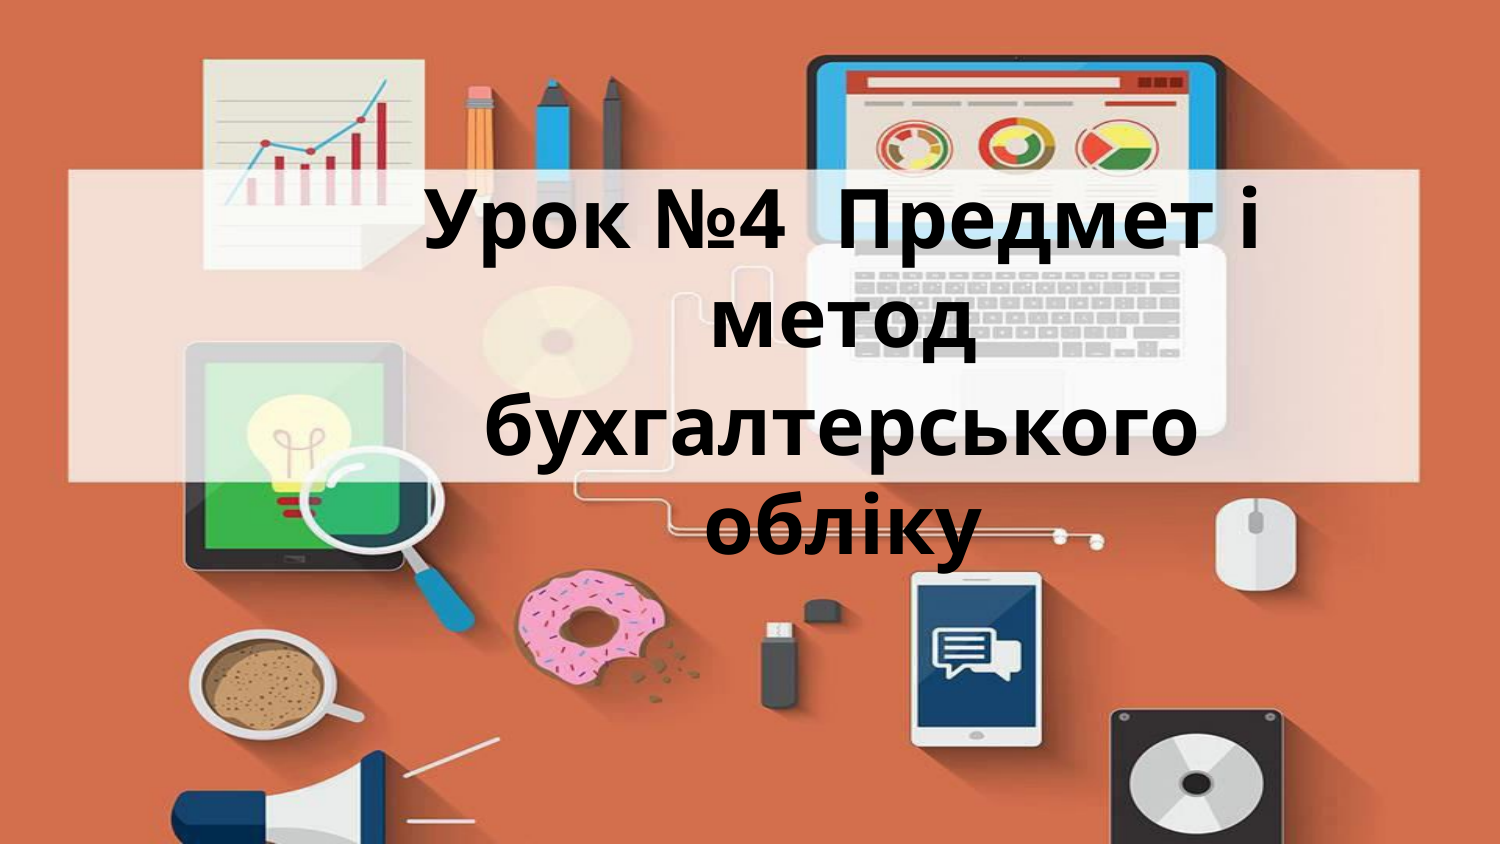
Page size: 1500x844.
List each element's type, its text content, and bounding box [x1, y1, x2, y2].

title Урок №4 Предмет і метод бухгалтерського обліку [176, 163, 1324, 571]
picture [0, 0, 1500, 844]
